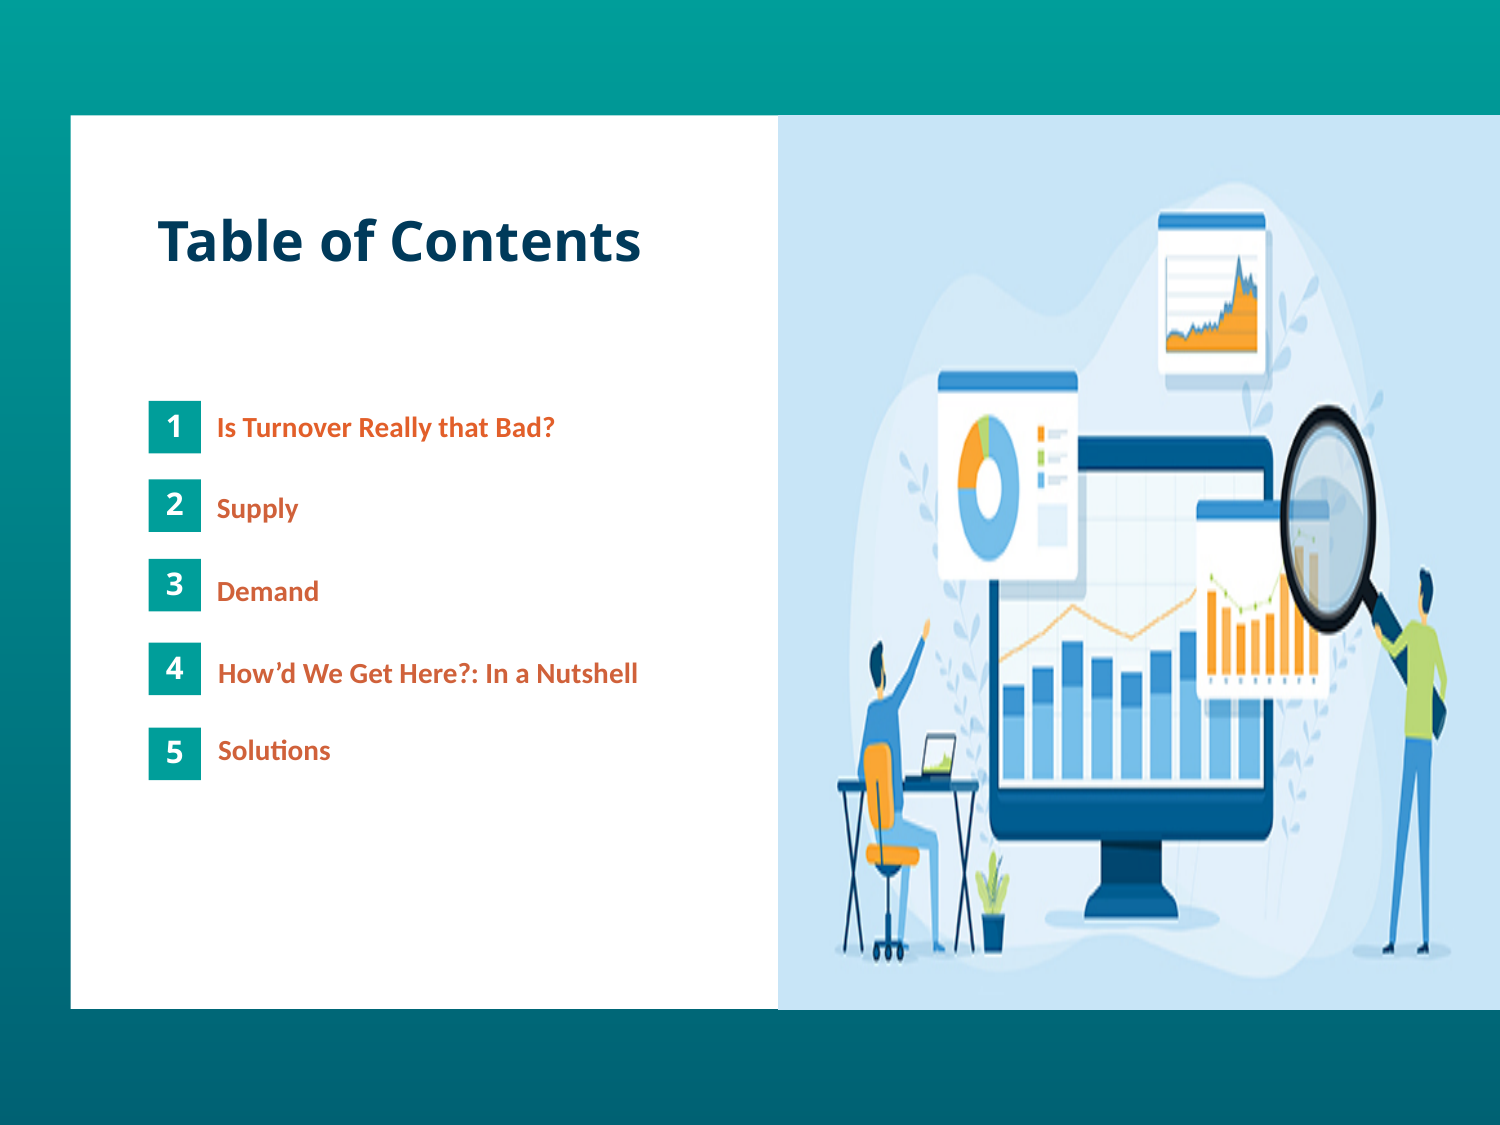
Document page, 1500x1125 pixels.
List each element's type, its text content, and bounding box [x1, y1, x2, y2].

text_box 4 [148, 642, 201, 696]
text_box 2 [148, 479, 201, 532]
text_box How’d We Get Here?: In a Nutshell [203, 650, 687, 710]
text_box 1 [148, 400, 201, 454]
text_box Table of Contents [143, 199, 708, 328]
text_box Solutions [203, 728, 687, 787]
text_box Is Turnover Really that Bad? [202, 404, 686, 464]
text_box 3 [148, 558, 201, 612]
text_box Supply [202, 485, 686, 545]
text_box 5 [148, 727, 201, 781]
picture [778, 115, 1500, 1010]
text_box Demand [202, 568, 686, 628]
